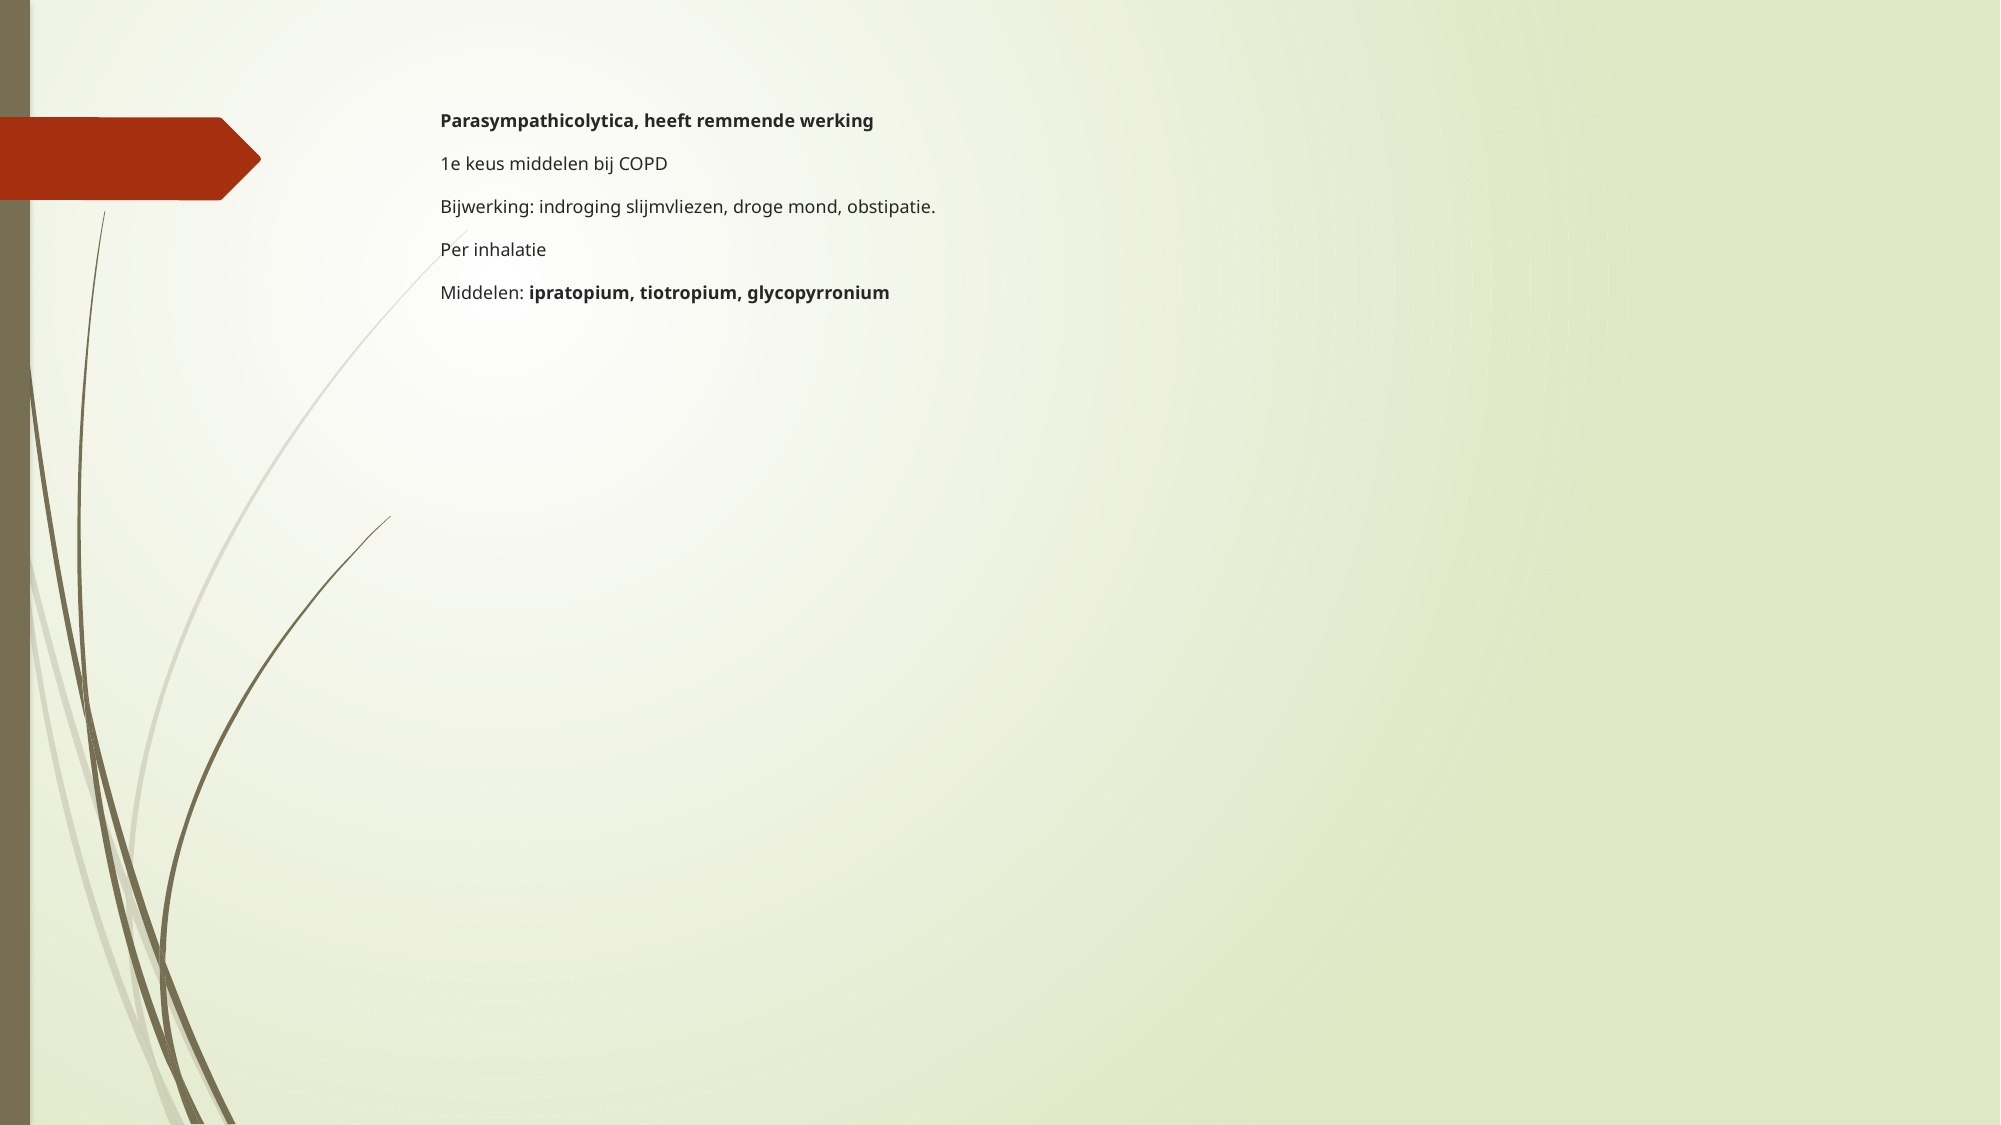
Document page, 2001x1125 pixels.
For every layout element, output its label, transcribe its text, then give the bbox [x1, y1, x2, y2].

title Parasympathicolytica, heeft remmende werking 1e keus middelen bij COPD Bijwerking: indroging slijmvliezen, droge mond, obstipatie. Per inhalatie Middelen: ipratopium, tiotropium, glycopyrronium [425, 102, 1888, 313]
